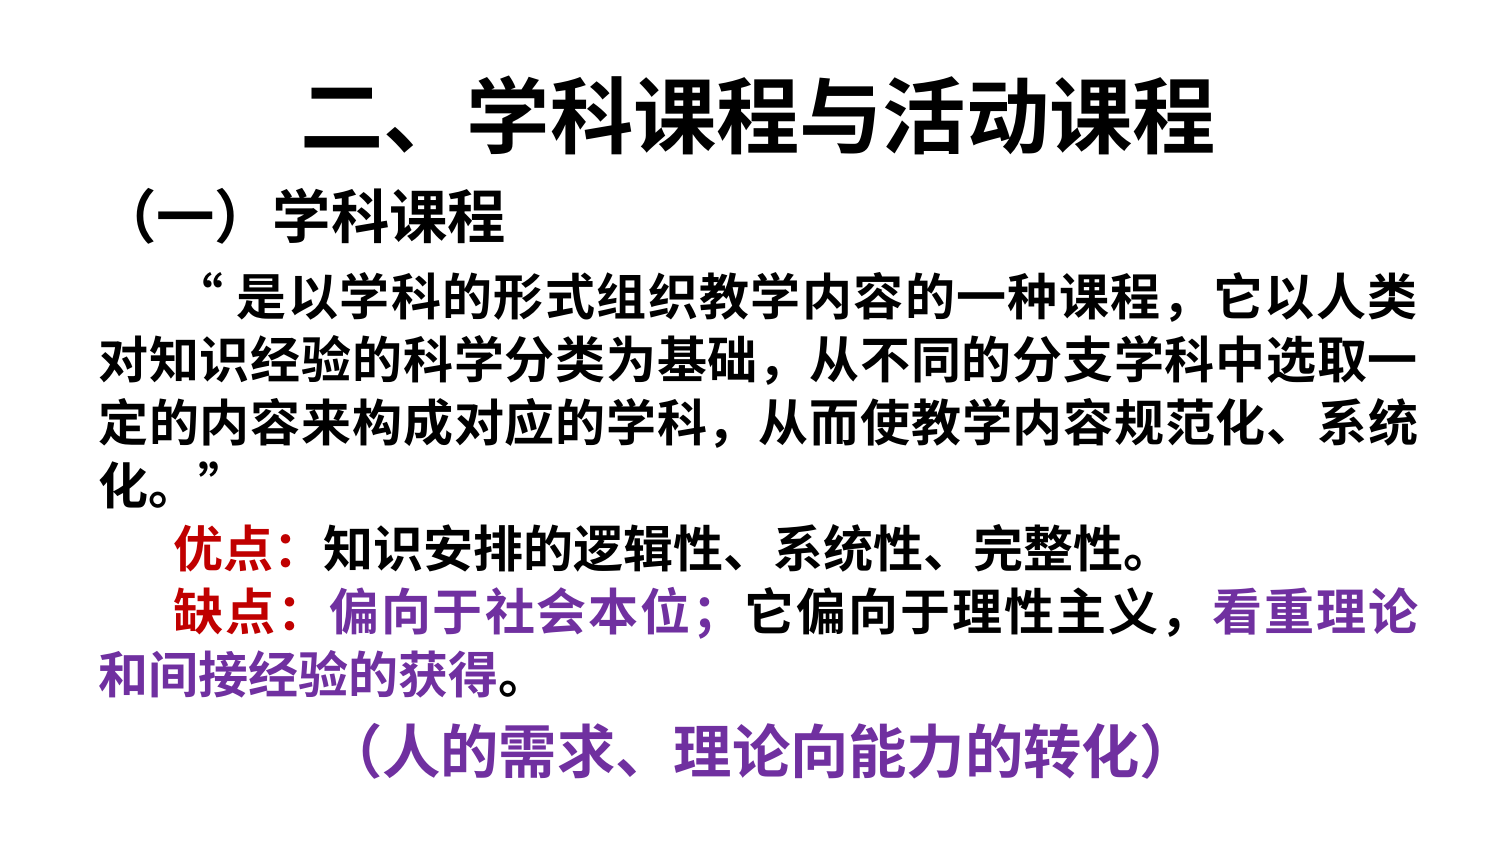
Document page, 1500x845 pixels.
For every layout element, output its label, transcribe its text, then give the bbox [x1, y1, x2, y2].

list （一）学科课程 “是以学科的形式组织教学内容的一种课程，它以人类对知识经验的科学分类为基础，从不同的分支学科中选取一定的内容来构成对应的学科，从而使教学内容规范化、系统化。” 优点：知识安排的逻辑性、系统性、完整性。 缺点：偏向于社会本位；它偏向于理性主义，看重理论和间接经验的获得。 （人的需求、理论向能力的转化） [83, 172, 1434, 778]
title 二、学科课程与活动课程 [83, 43, 1434, 172]
